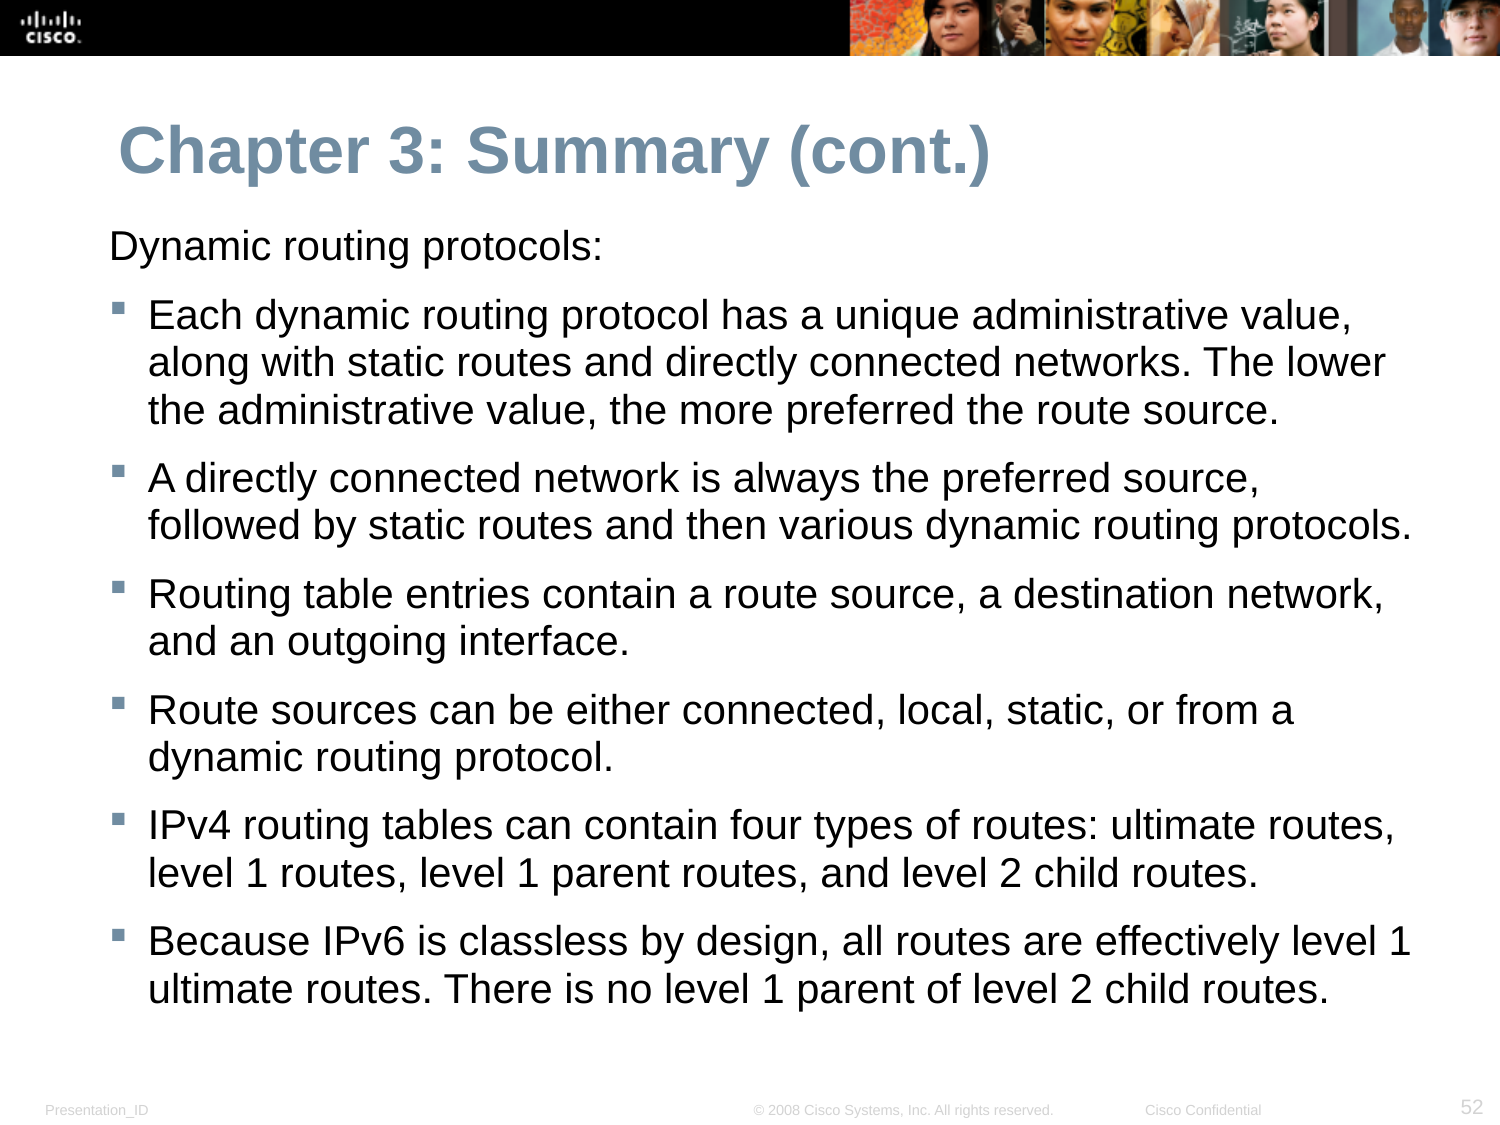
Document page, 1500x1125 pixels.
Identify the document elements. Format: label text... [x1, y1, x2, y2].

list Dynamic routing protocols: Each dynamic routing protocol has a unique administrative value, along with static routes and directly connected networks. The lower the administrative value, the more preferred the route source. A directly connected network is always the preferred source, followed by static routes and then various dynamic routing protocols. Routing table entries contain a route source, a destination network, and an outgoing interface. Route sources can be either connected, local, static, or from a dynamic routing protocol. IPv4 routing tables can contain four types of routes: ultimate routes, level 1 routes, level 1 parent routes, and level 2 child routes. Because IPv6 is classless by design, all routes are effectively level 1 ultimate routes. There is no level 1 parent of level 2 child routes. [95, 216, 1439, 1125]
title Chapter 3: Summary (cont.) [105, 57, 1442, 195]
picture [0, 0, 1500, 56]
